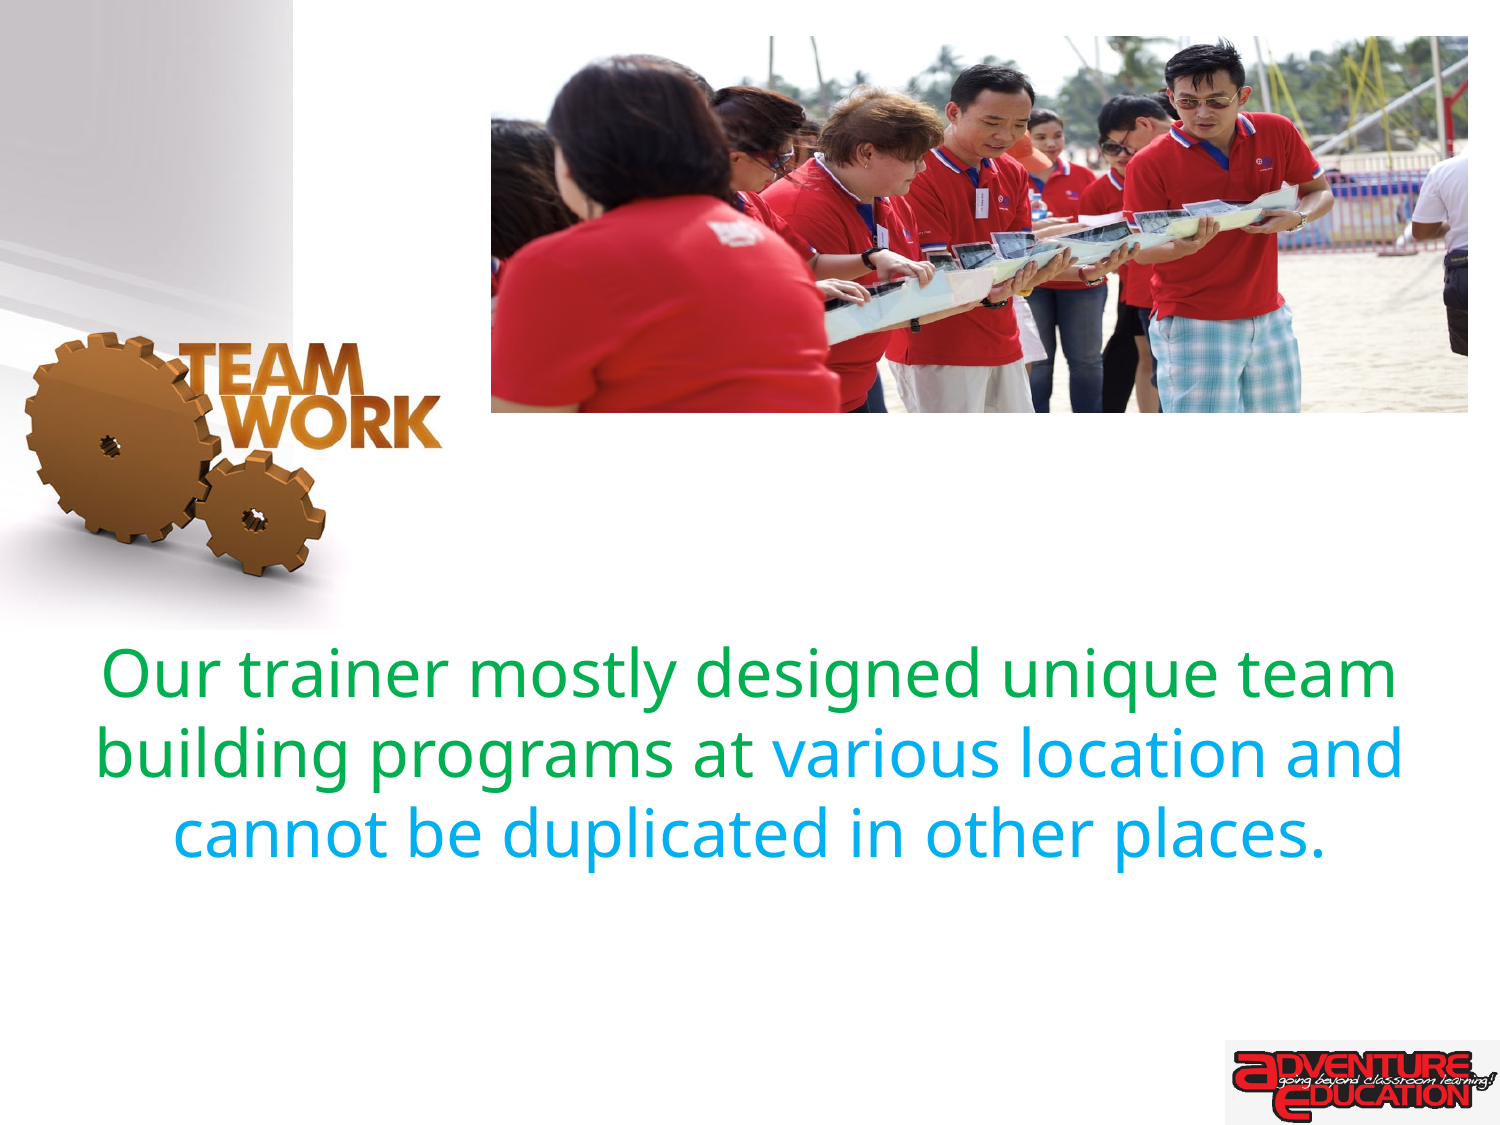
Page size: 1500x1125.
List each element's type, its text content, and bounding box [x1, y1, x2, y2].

title Our trainer mostly designed unique team building programs at various location and cannot be duplicated in other places. [0, 562, 1500, 939]
picture [0, 939, 1500, 1125]
picture [0, 0, 1500, 562]
